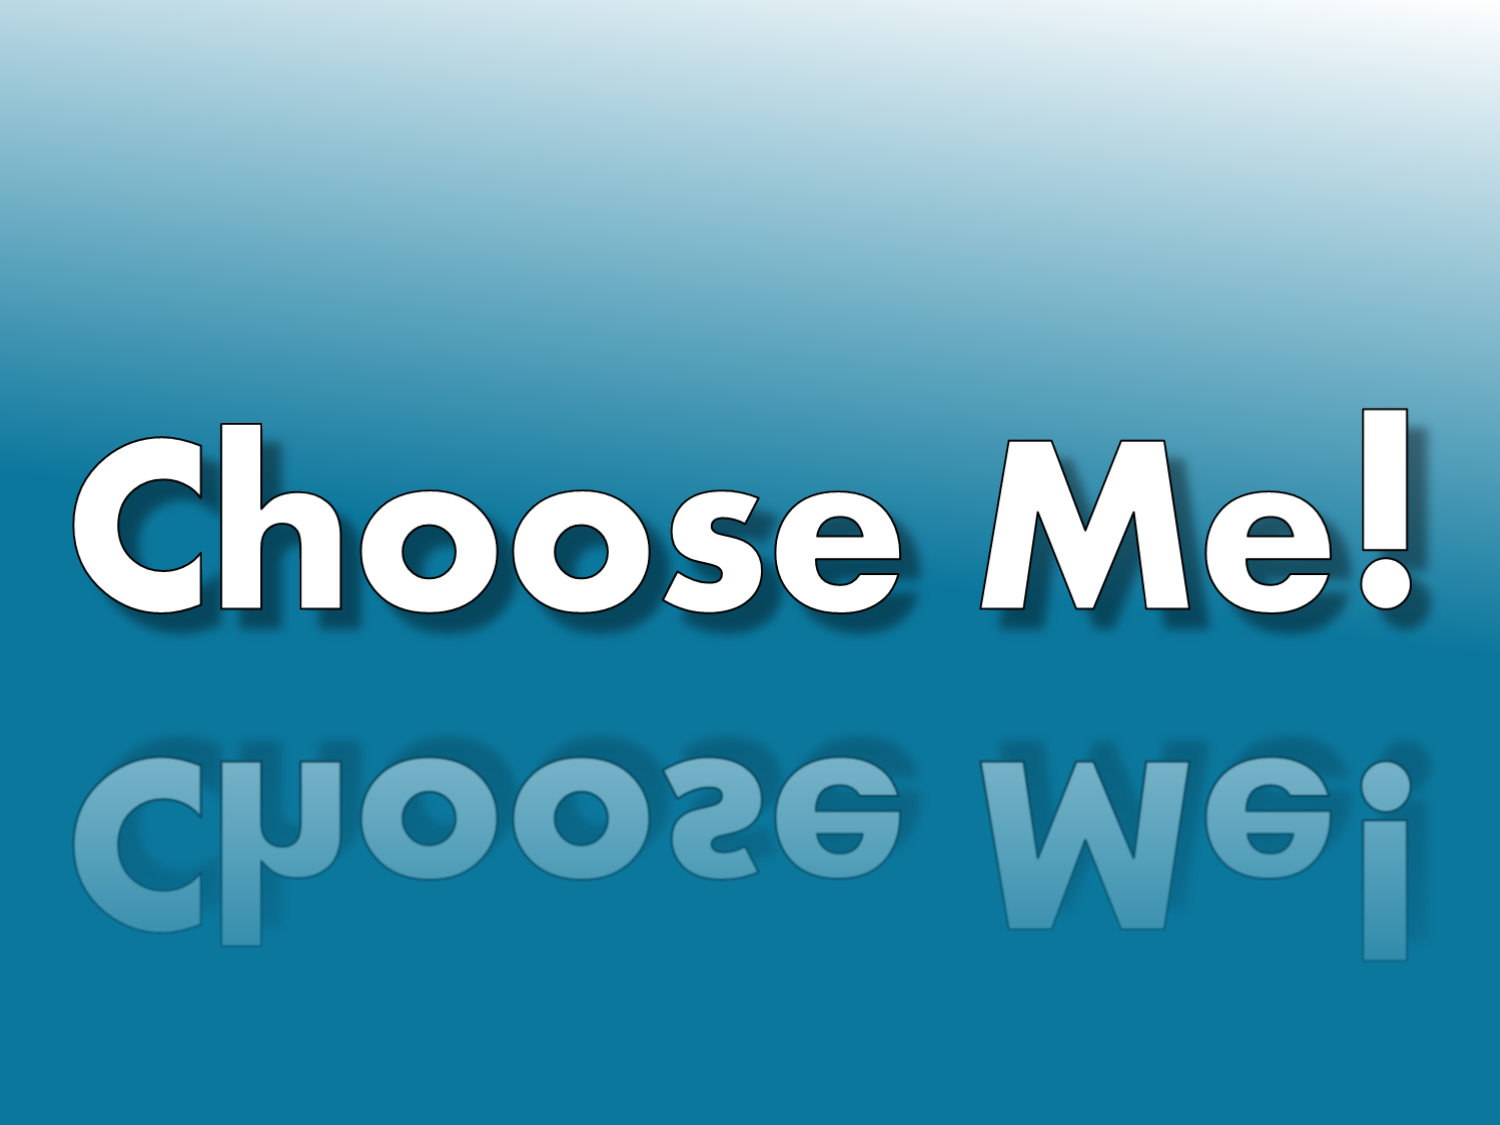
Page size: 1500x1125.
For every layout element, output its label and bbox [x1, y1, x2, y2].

picture [1361, 761, 1411, 812]
picture [775, 757, 900, 878]
picture [361, 757, 498, 879]
picture [221, 761, 341, 946]
picture [49, 269, 1458, 647]
picture [73, 757, 201, 933]
picture [1206, 757, 1331, 878]
picture [513, 757, 650, 879]
picture [981, 761, 1189, 929]
picture [664, 757, 762, 879]
picture [1363, 820, 1407, 961]
